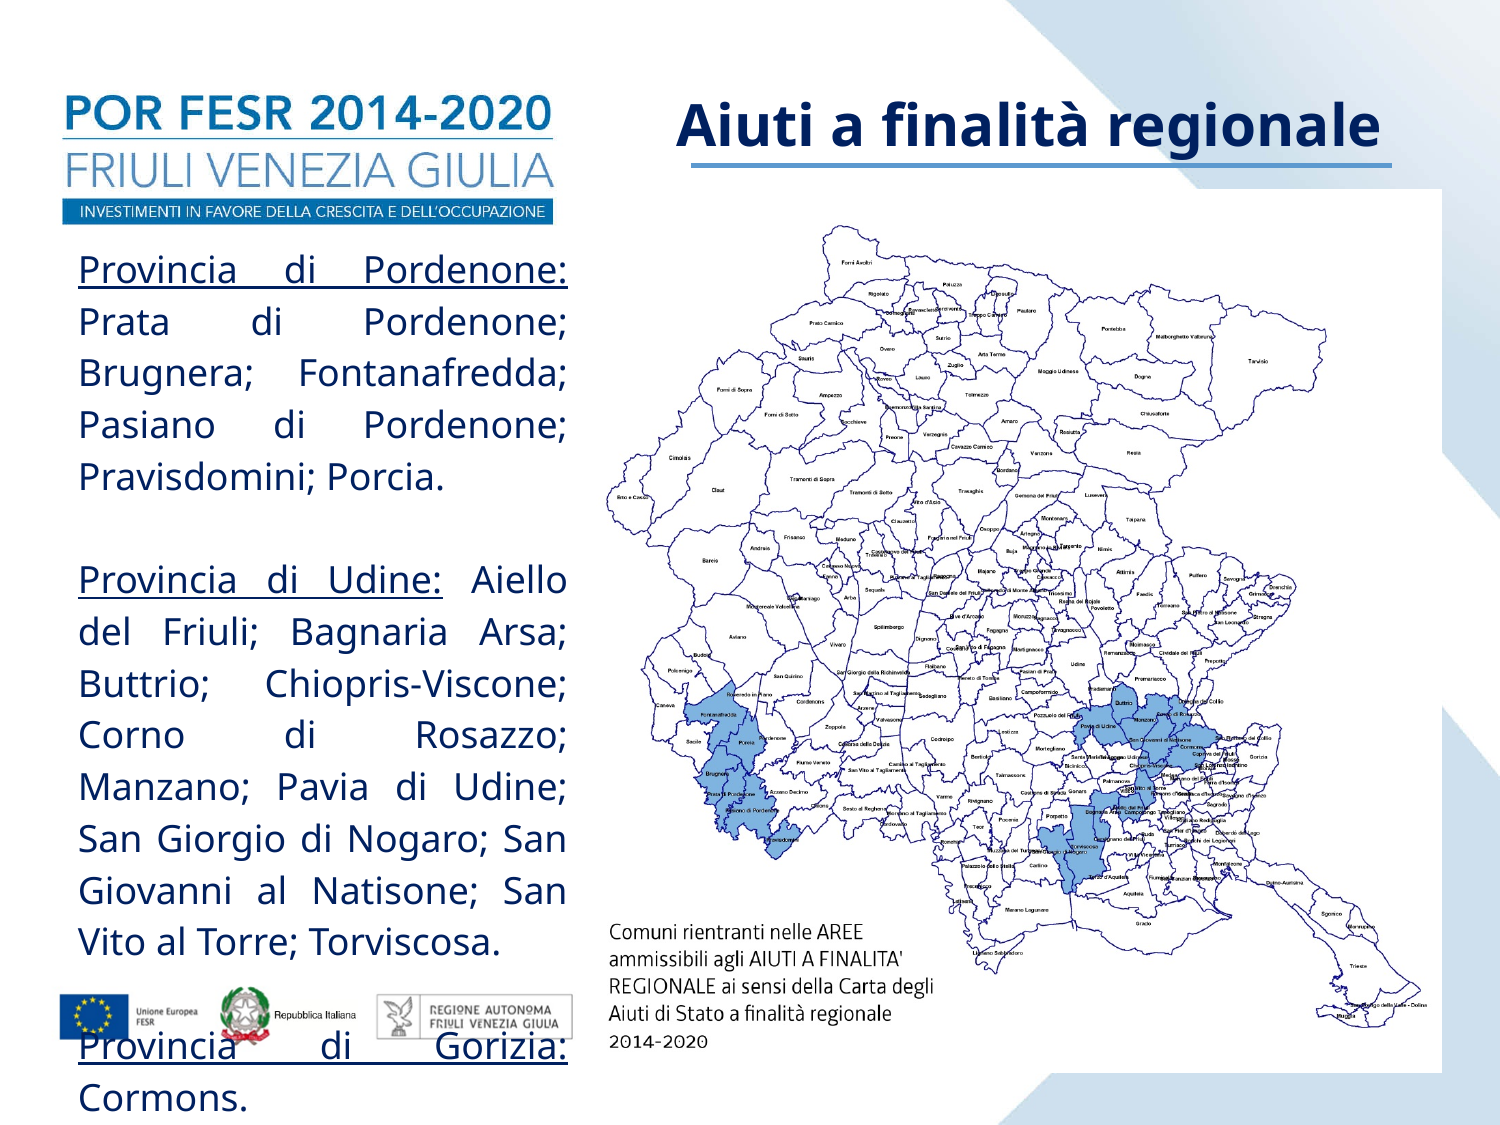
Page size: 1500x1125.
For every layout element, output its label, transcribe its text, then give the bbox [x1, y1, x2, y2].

picture [0, 0, 1500, 1125]
title Aiuti a finalità regionale [561, 88, 1383, 165]
text_box Provincia di Pordenone: Prata di Pordenone; Brugnera; Fontanafredda; Pasiano di Pordenone; Pravisdomini; Porcia. Provincia di Udine: Aiello del Friuli; Bagnaria Arsa; Buttrio; Chiopris-Viscone; Corno di Rosazzo; Manzano; Pavia di Udine; San Giorgio di Nogaro; San Giovanni al Natisone; San Vito al Torre; Torviscosa. Provincia di Gorizia: Cormons. [63, 231, 583, 1125]
